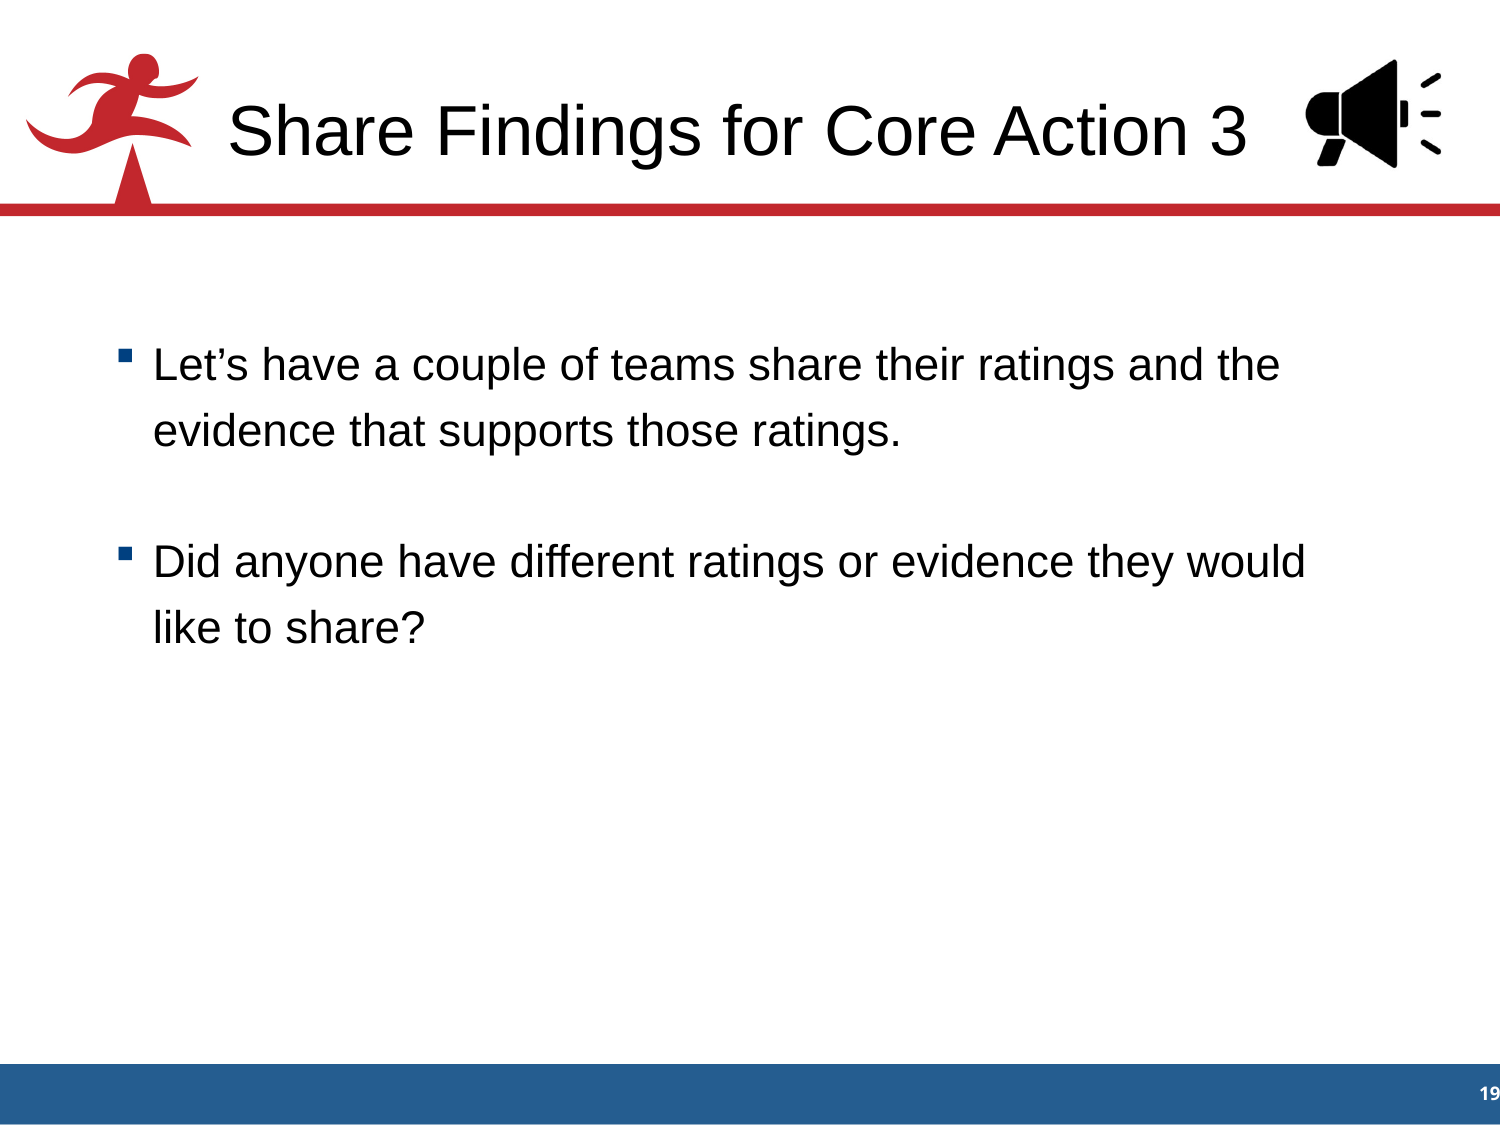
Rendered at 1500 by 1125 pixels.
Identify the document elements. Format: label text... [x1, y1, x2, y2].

title Share Findings for Core Action 3 [212, 50, 1375, 178]
picture [0, 0, 1500, 1125]
list Let’s have a couple of teams share their ratings and the evidence that supports those ratings. Did anyone have different ratings or evidence they would like to share? [99, 315, 1400, 833]
